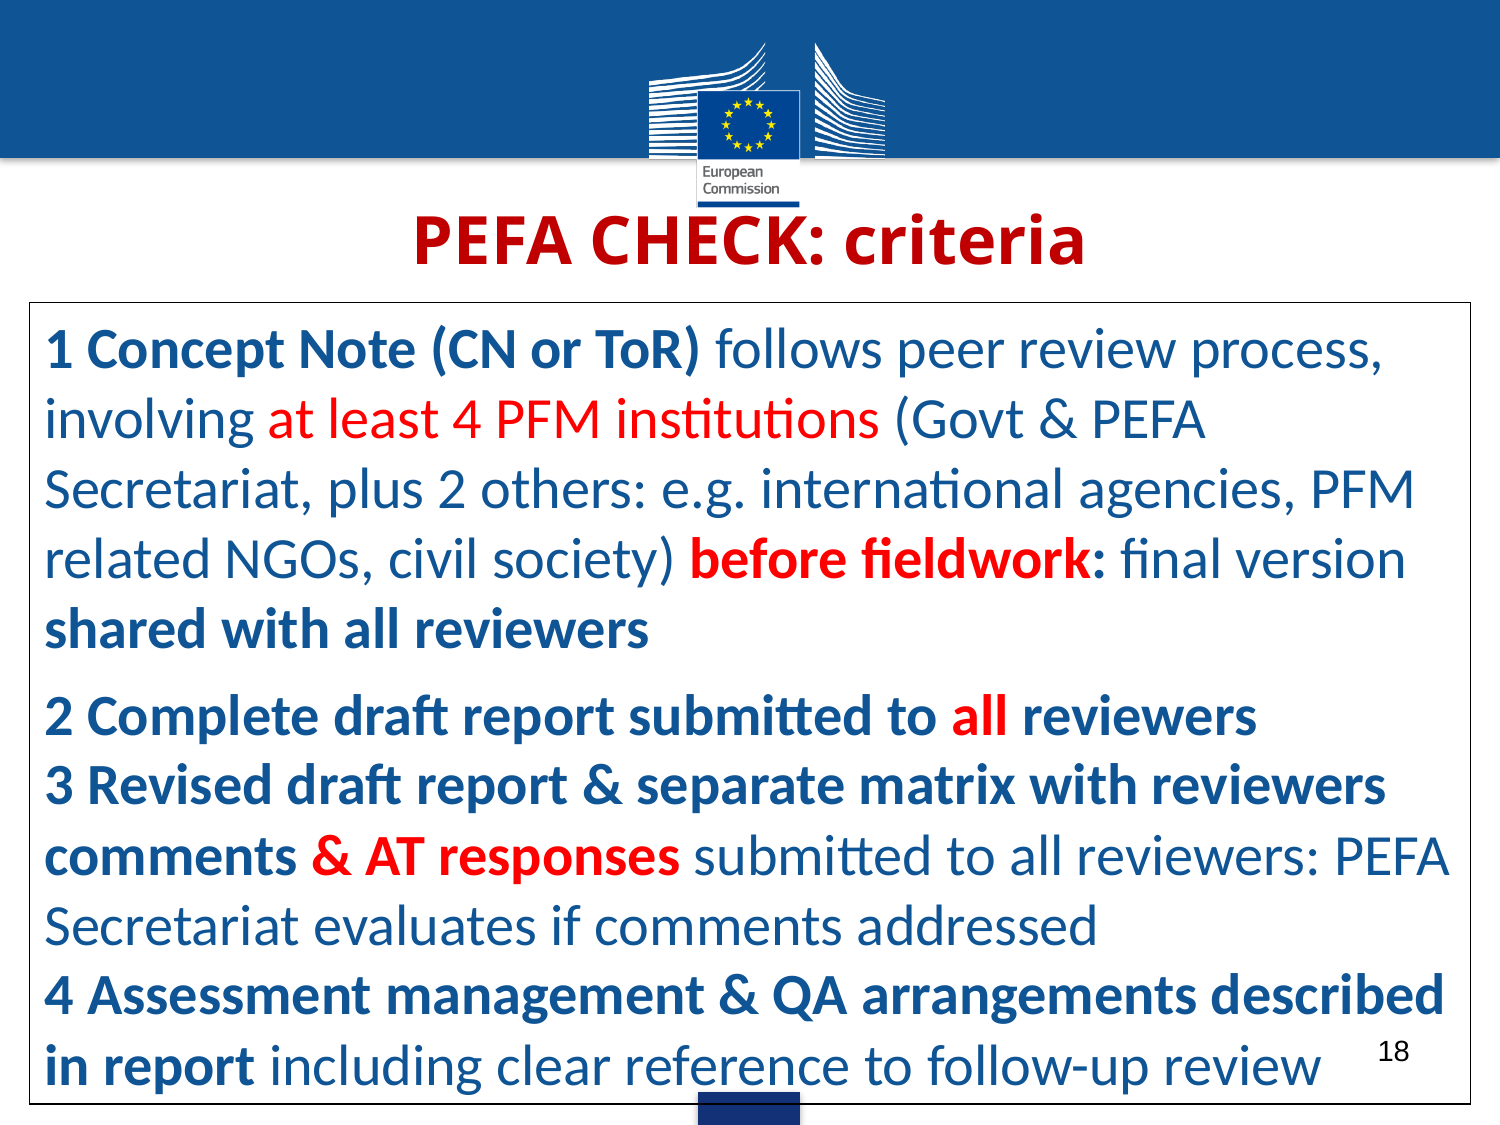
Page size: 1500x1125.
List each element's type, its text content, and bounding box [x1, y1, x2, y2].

list 1 Concept Note (CN or ToR) follows peer review process, involving at least 4 PFM institutions (Govt & PEFA Secretariat, plus 2 others: e.g. international agencies, PFM related NGOs, civil society) before fieldwork: final version shared with all reviewers 2 Complete draft report submitted to all reviewers 3 Revised draft report & separate matrix with reviewers comments & AT responses submitted to all reviewers: PEFA Secretariat evaluates if comments addressed 4 Assessment management & QA arrangements described in report including clear reference to follow-up review [29, 302, 1471, 1105]
picture [649, 42, 885, 208]
title PEFA CHECK: criteria [75, 208, 1425, 268]
